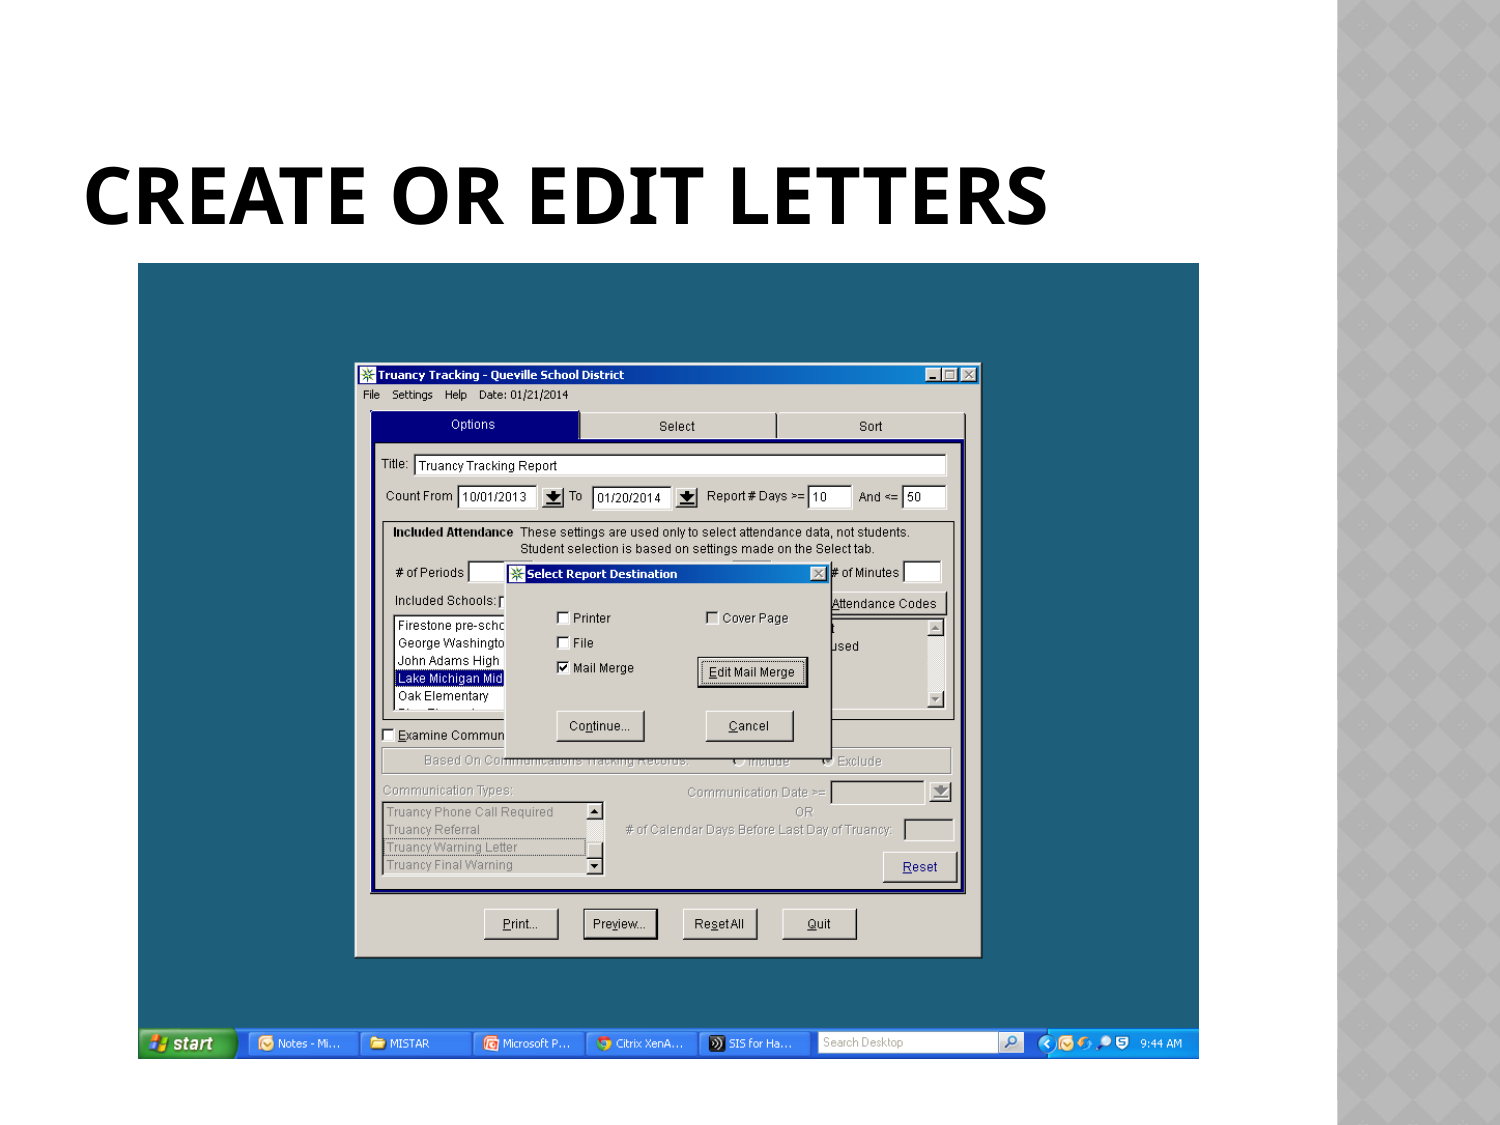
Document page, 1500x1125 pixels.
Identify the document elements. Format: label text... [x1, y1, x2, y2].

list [138, 263, 1200, 1060]
title Create or edit letters [75, 52, 1263, 240]
